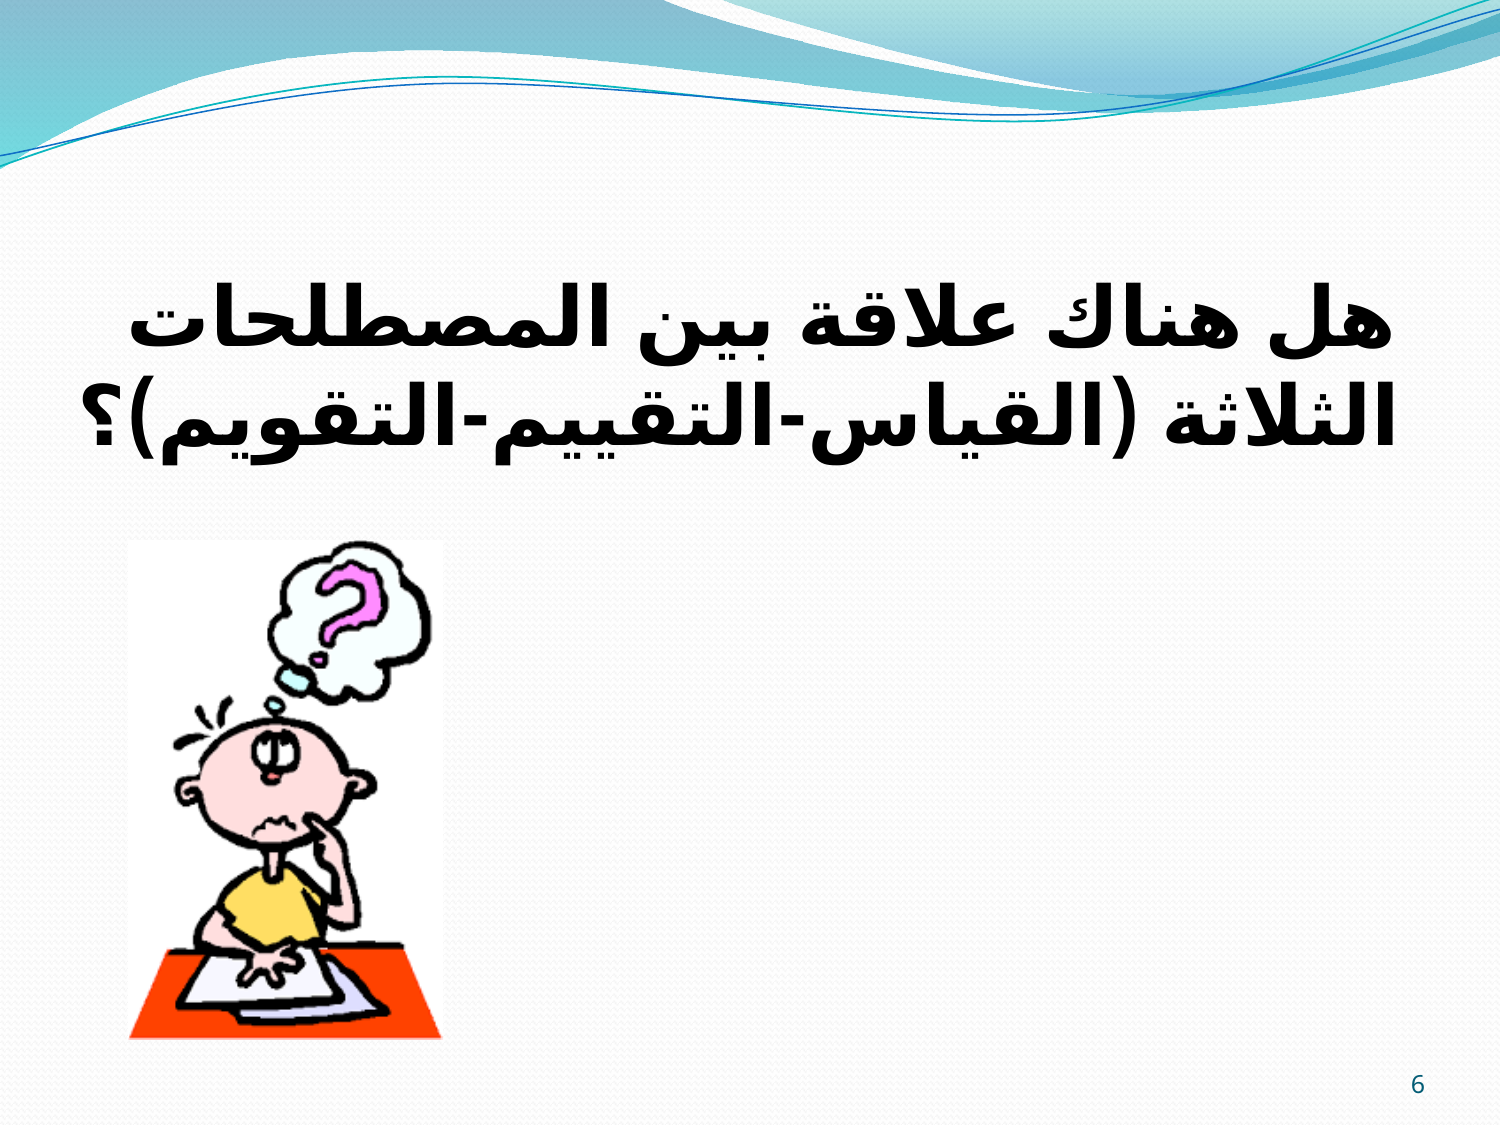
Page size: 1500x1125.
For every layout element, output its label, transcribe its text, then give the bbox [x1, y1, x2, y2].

list هل هناك علاقة بين المصطلحات الثلاثة (القياس-التقييم-التقويم)؟ [53, 255, 1471, 809]
picture [128, 540, 444, 1041]
slide_number 6 [1299, 1042, 1425, 1103]
